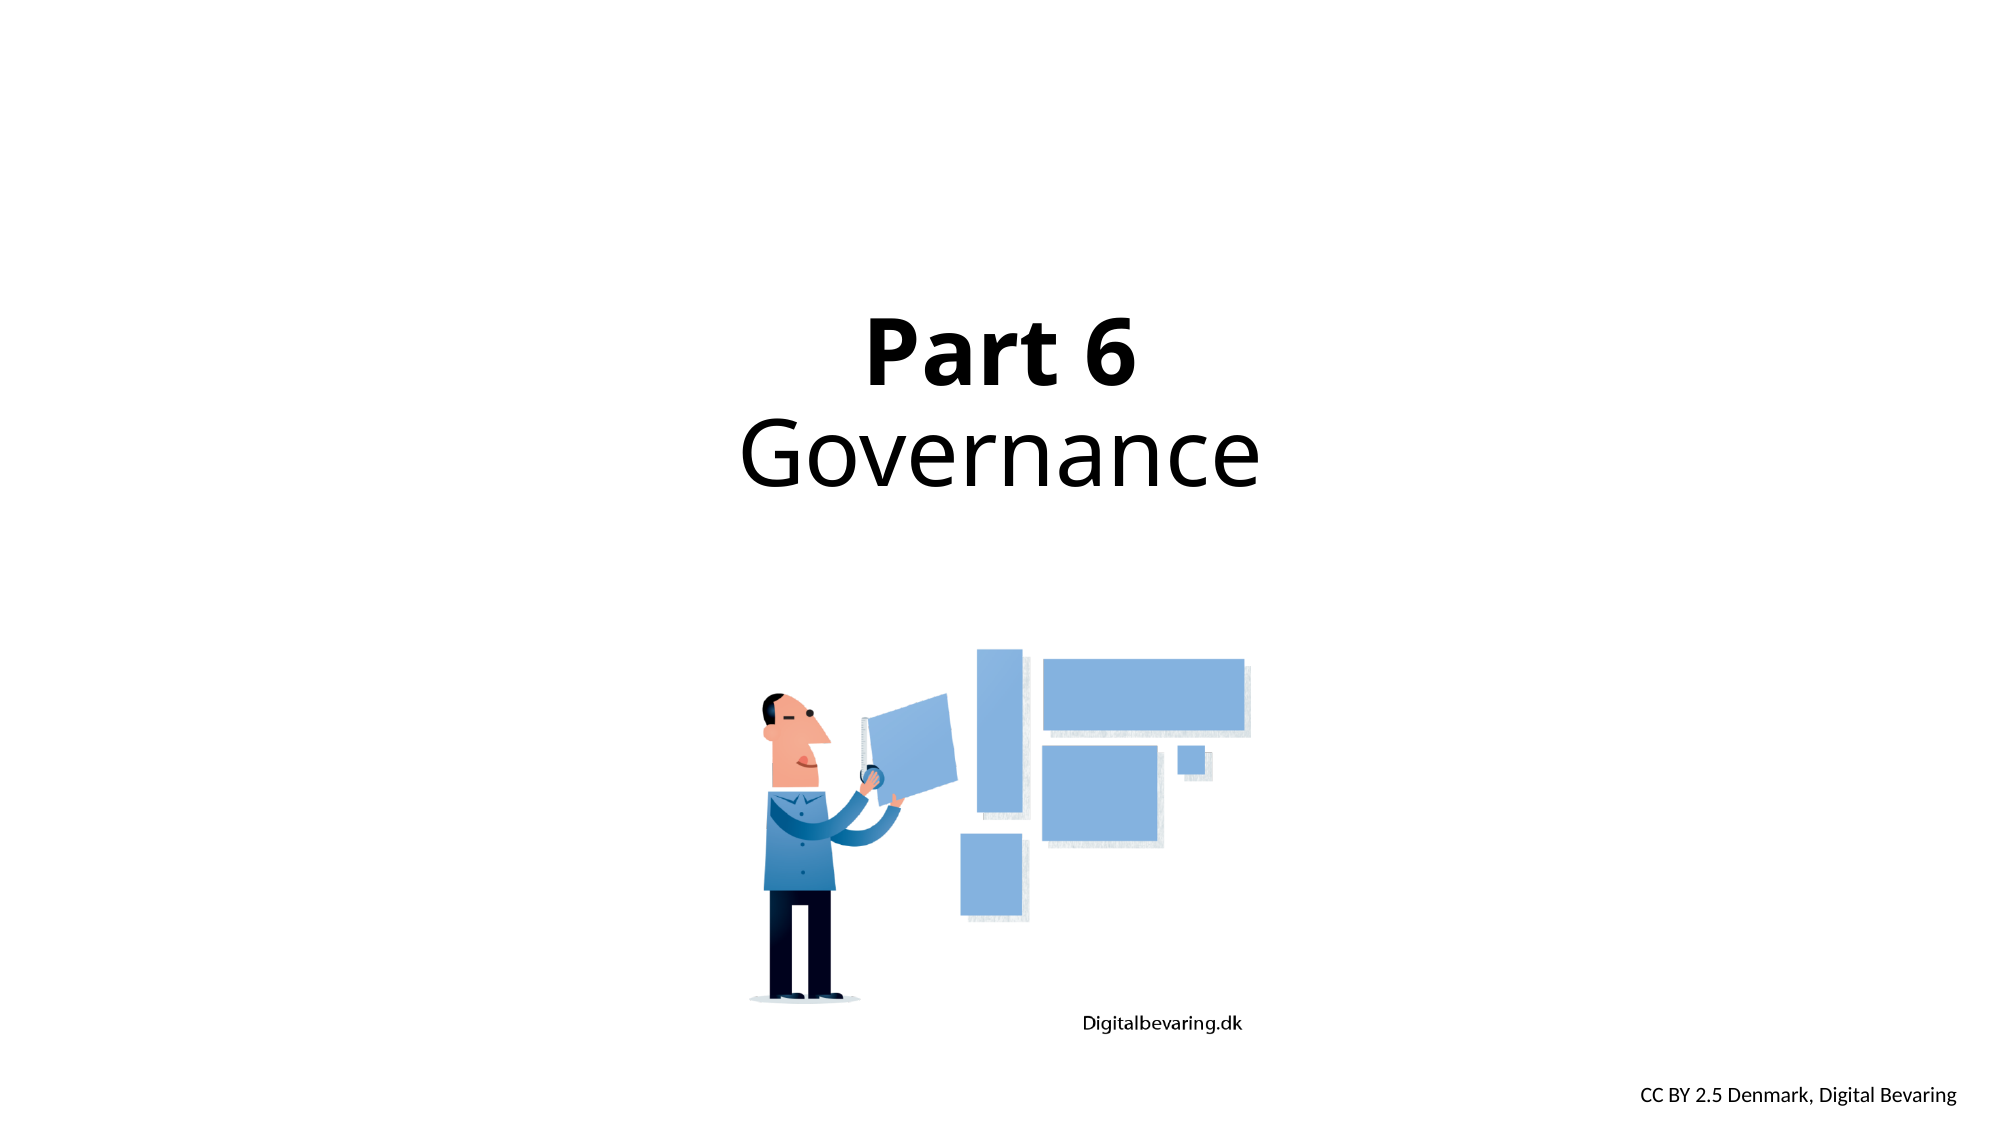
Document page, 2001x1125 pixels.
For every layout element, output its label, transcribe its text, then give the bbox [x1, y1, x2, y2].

title Part 6 Governance [0, 296, 2000, 515]
text_box CC BY 2.5 Denmark, Digital Bevaring [1625, 1072, 1980, 1114]
picture [749, 625, 1251, 1044]
